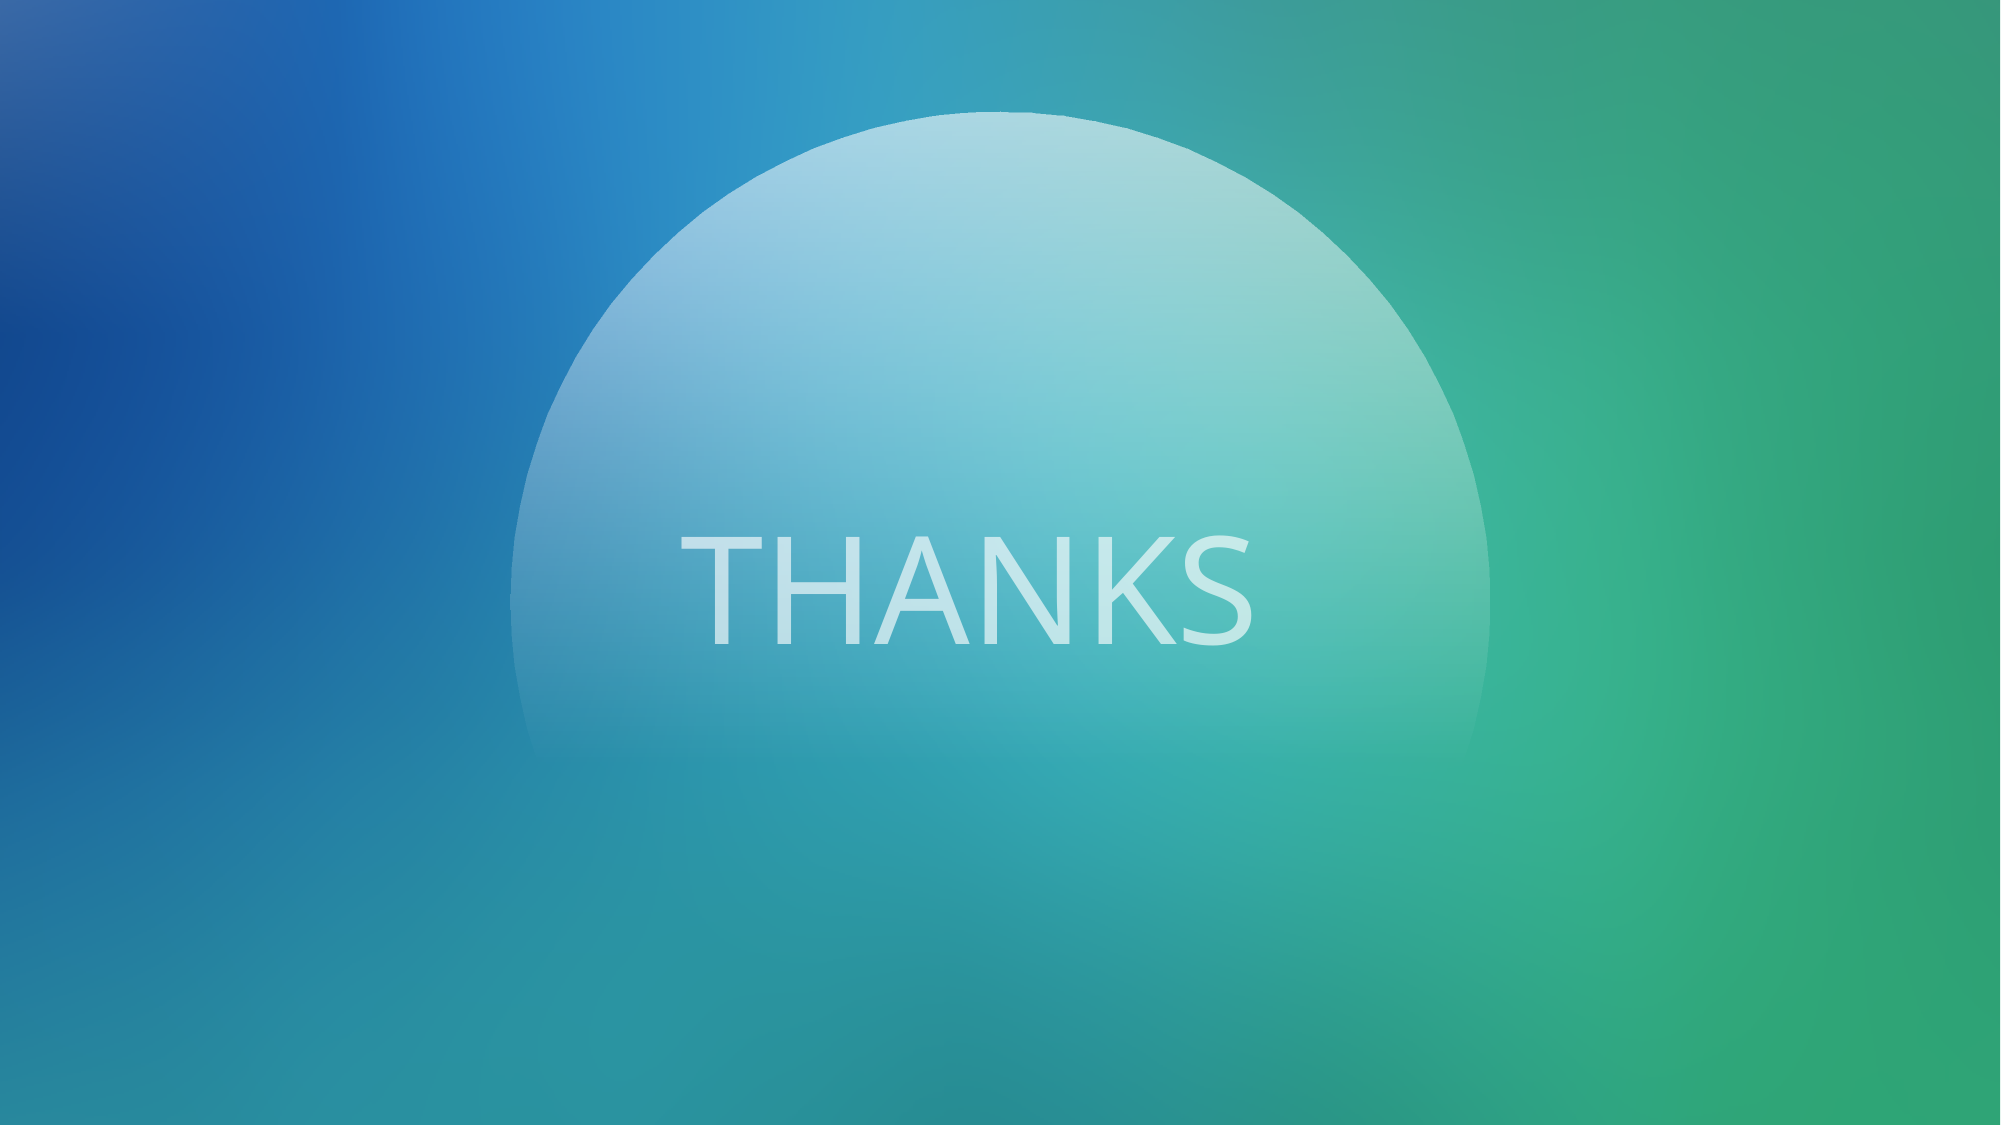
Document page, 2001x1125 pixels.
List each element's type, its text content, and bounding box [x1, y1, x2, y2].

picture [0, 0, 2001, 1125]
text_box THANKS [665, 486, 1275, 682]
text_box [509, 110, 1491, 1093]
text_box [466, 67, 1534, 1125]
